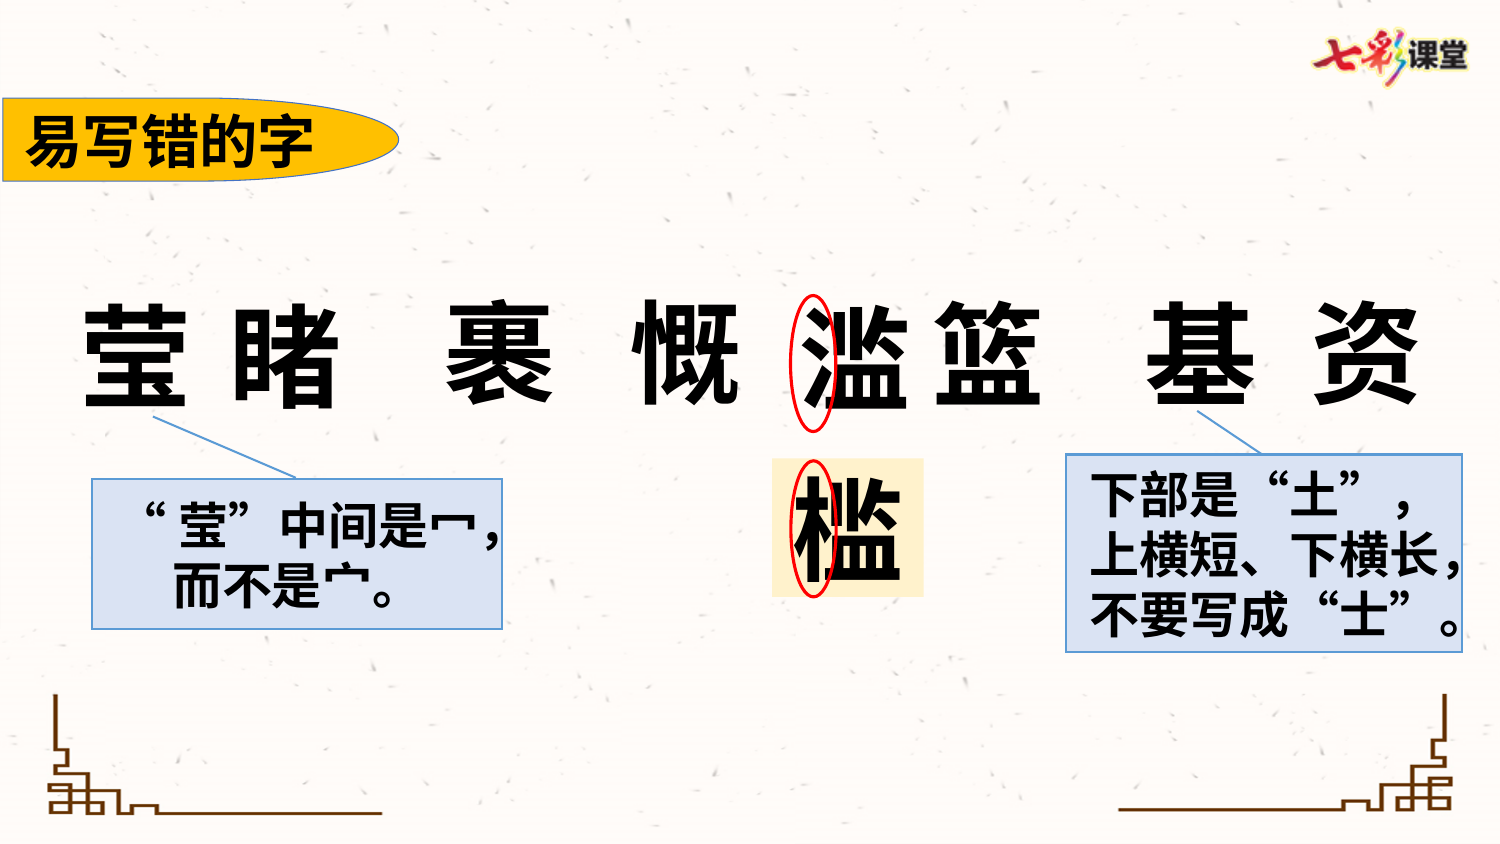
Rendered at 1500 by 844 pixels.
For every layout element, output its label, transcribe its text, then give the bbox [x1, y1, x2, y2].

picture [0, 0, 1500, 844]
text_box 慨 [614, 275, 757, 425]
text_box 槛 [771, 457, 925, 598]
text_box 滥 [784, 281, 927, 432]
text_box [0, 98, 399, 182]
text_box 基 [1129, 277, 1273, 453]
text_box “莹”中间是冖，而不是宀。 [91, 415, 503, 630]
text_box 篮 [918, 277, 1129, 428]
text_box 资 [1295, 275, 1450, 426]
text_box [789, 459, 838, 598]
text_box 睹 [215, 279, 434, 430]
text_box 莹 [64, 279, 207, 430]
text_box 裹 [429, 275, 572, 425]
text_box [789, 294, 837, 433]
text_box 下部是“土”，上横短、下横长，不要写成“士”。 [1065, 410, 1463, 653]
